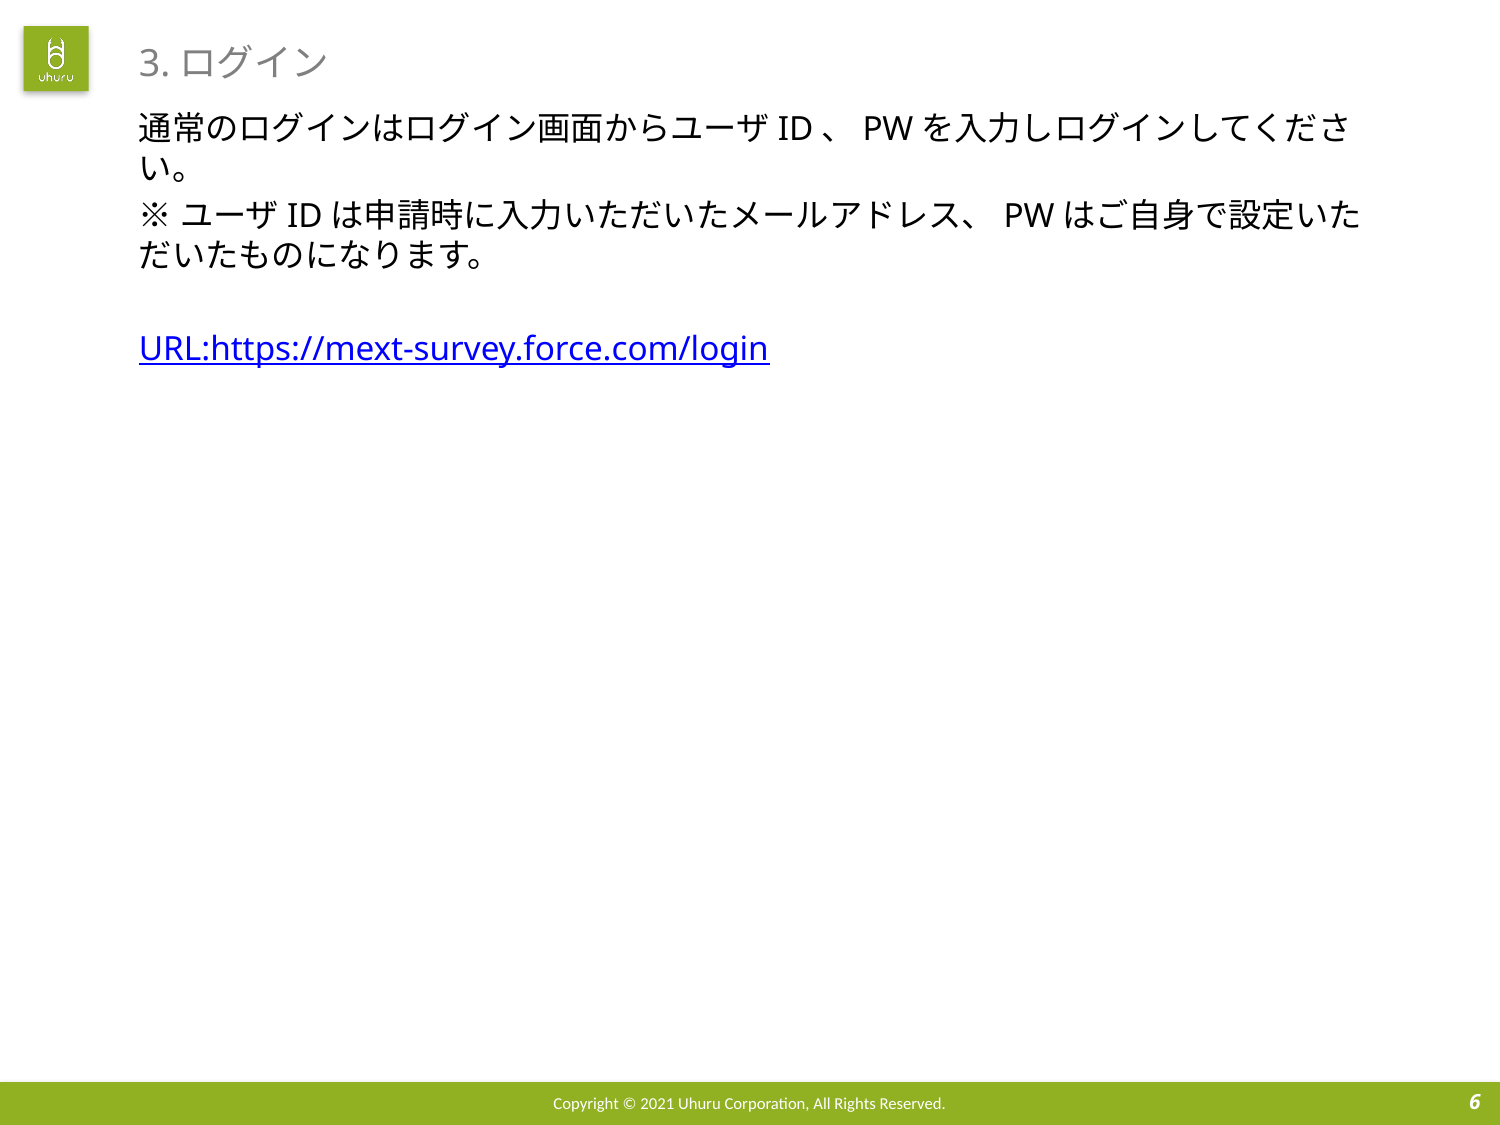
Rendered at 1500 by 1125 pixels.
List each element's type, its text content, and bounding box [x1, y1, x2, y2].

slide_number 6 [1391, 1088, 1496, 1118]
picture [23, 25, 89, 92]
text_box 通常のログインはログイン画面からユーザID、PWを入力しログインしてください。 ※ユーザIDは申請時に入力いただいたメールアドレス、PWはご自身で設定いただいたものになります。 URL:https://mext-survey.force.com/login [123, 99, 1399, 419]
title 3.ログイン [123, 4, 1500, 119]
